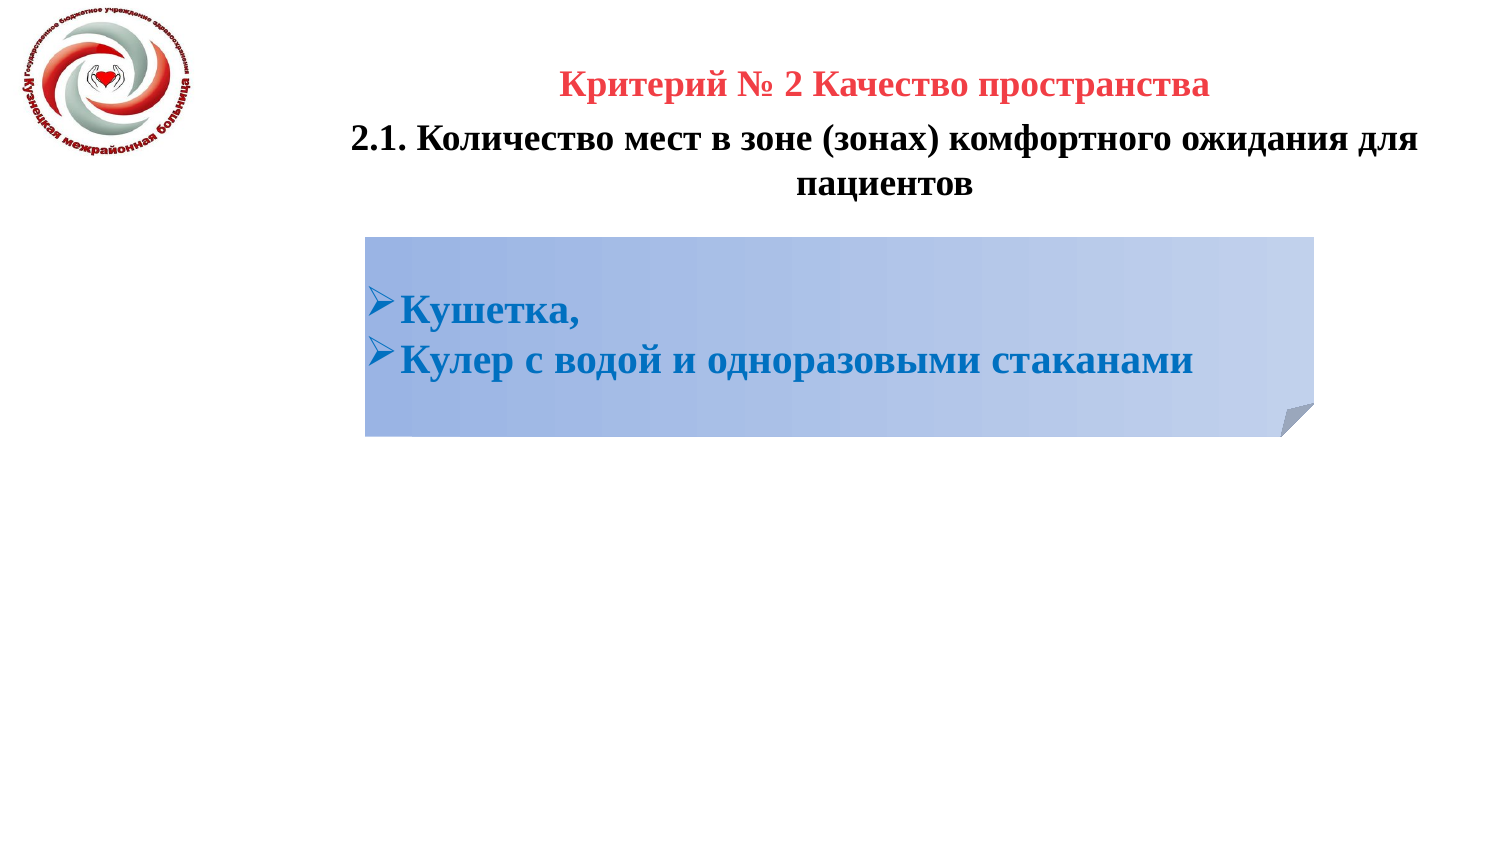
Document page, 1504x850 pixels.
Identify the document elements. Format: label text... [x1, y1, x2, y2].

picture [13, 0, 201, 162]
text_box Критерий № 2 Качество пространства 2.1. Количество мест в зоне (зонах) комфортного ожидания для пациентов [285, 58, 1484, 136]
text_box Кушетка, Кулер с водой и одноразовыми стаканами [364, 236, 1315, 437]
